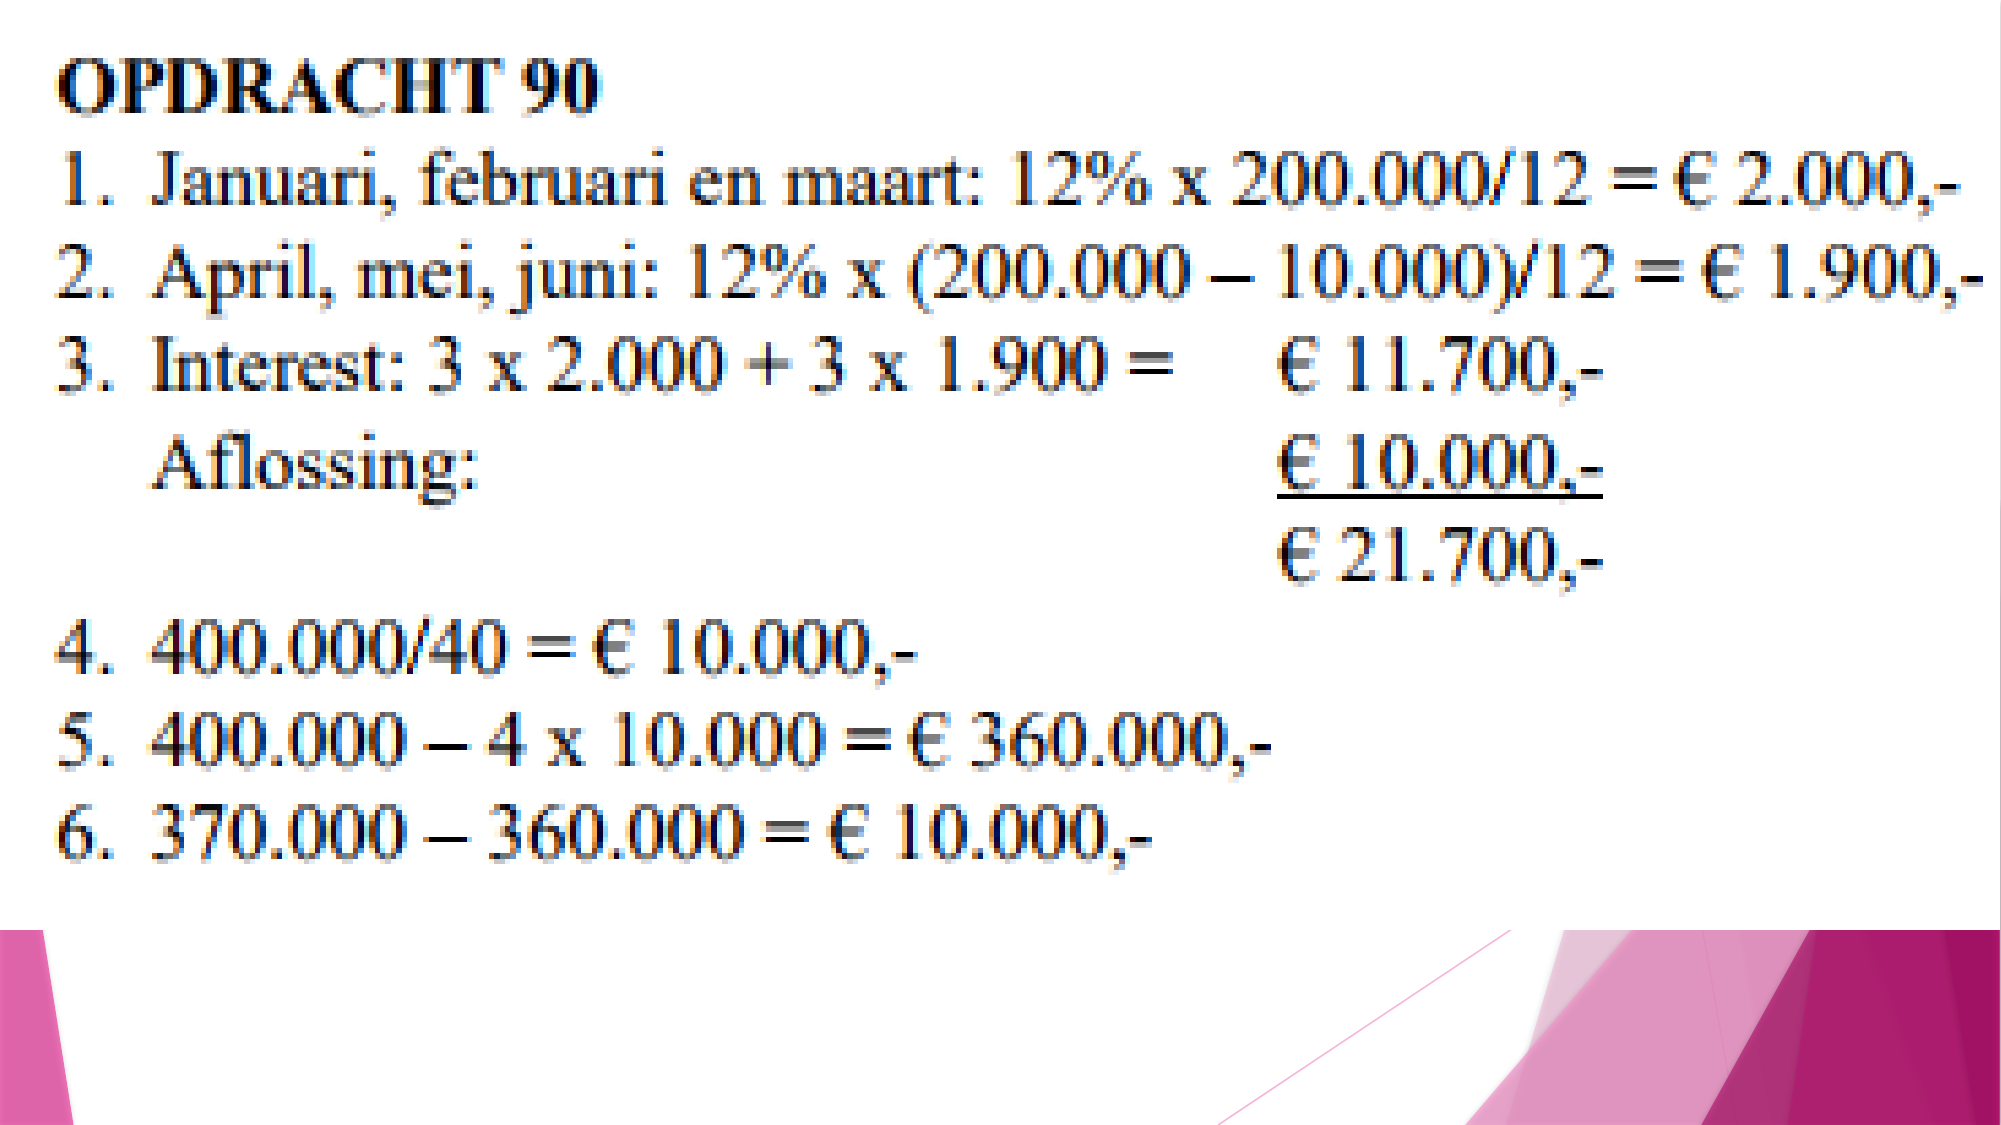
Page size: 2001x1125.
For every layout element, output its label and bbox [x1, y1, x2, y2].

picture [0, 0, 2000, 930]
